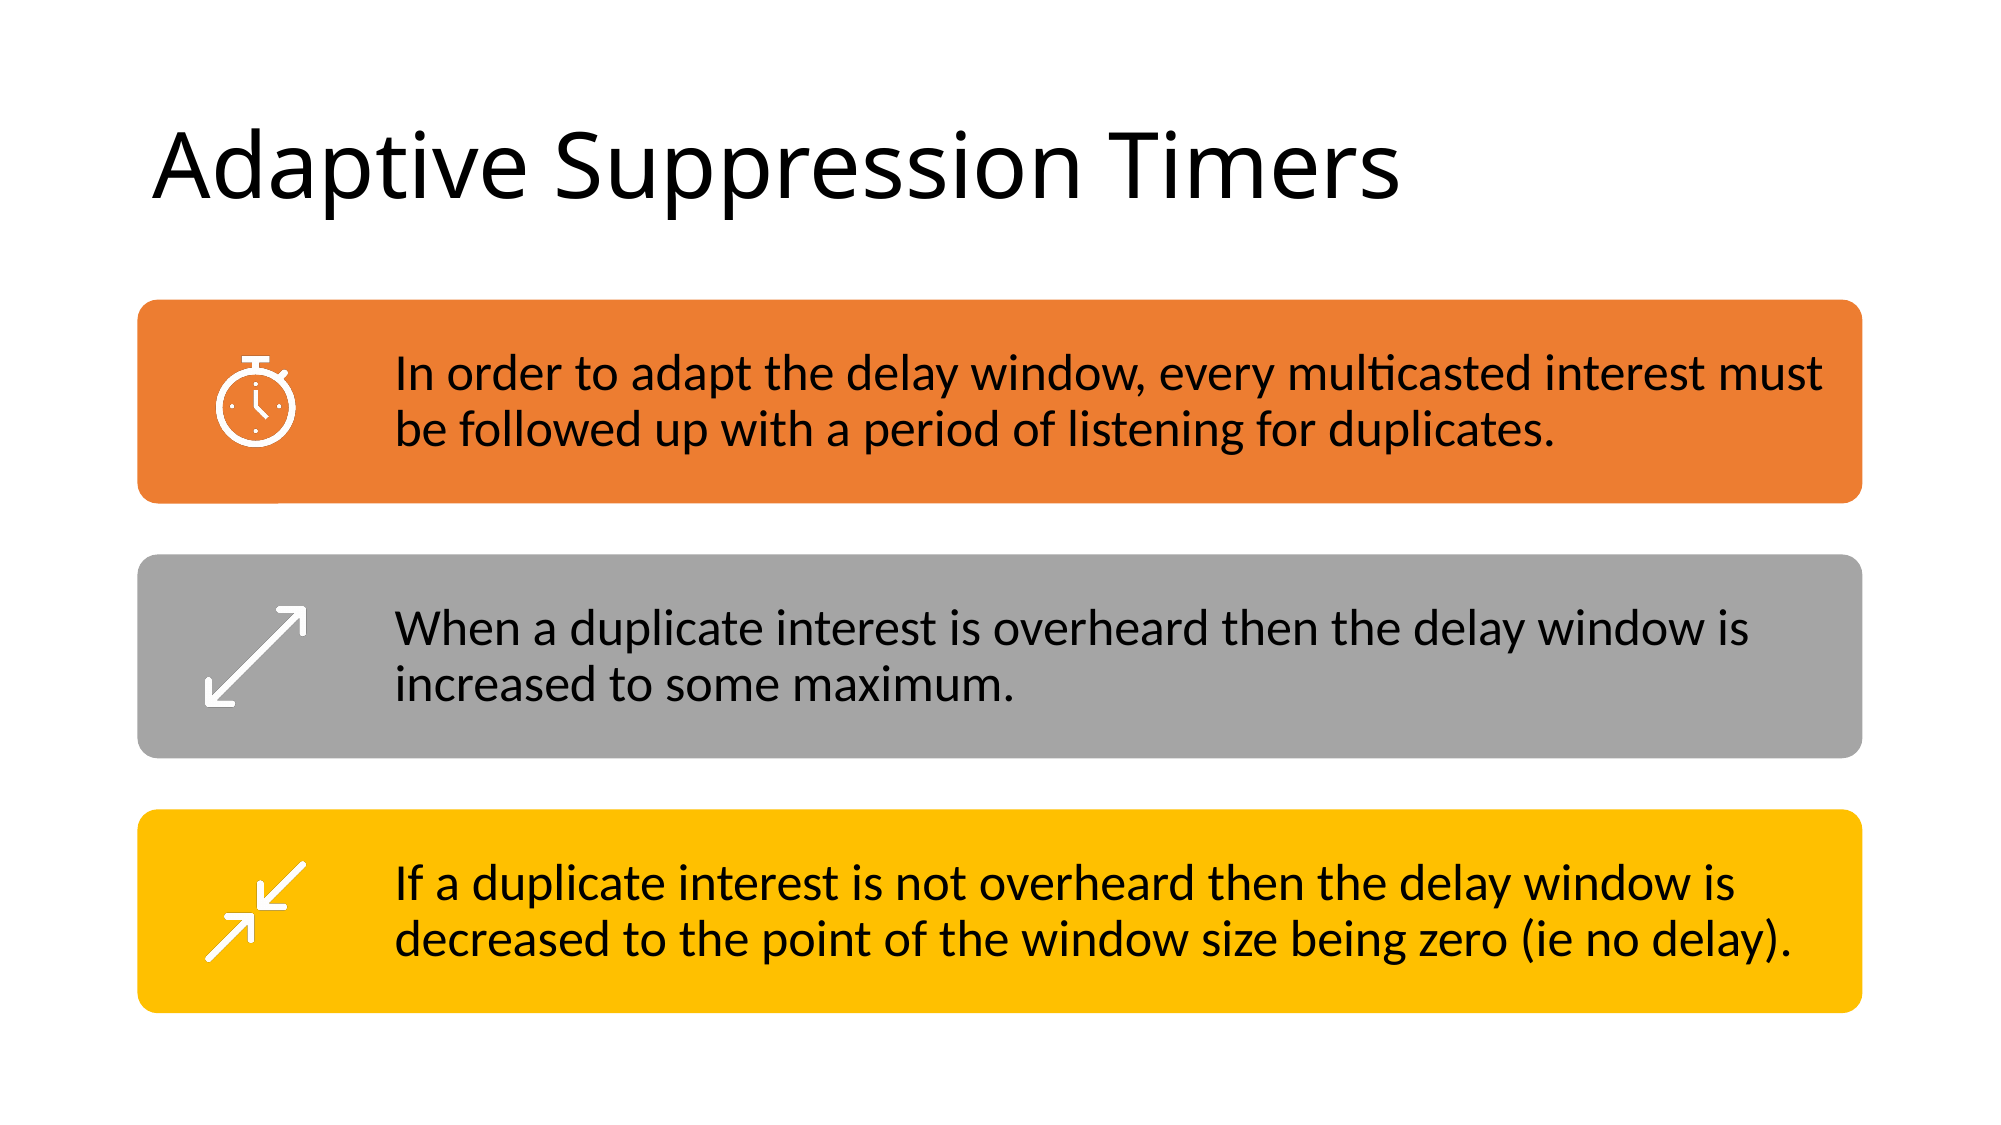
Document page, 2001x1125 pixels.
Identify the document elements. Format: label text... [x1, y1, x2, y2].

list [137, 299, 1863, 1014]
title Adaptive Suppression Timers [137, 59, 1863, 278]
